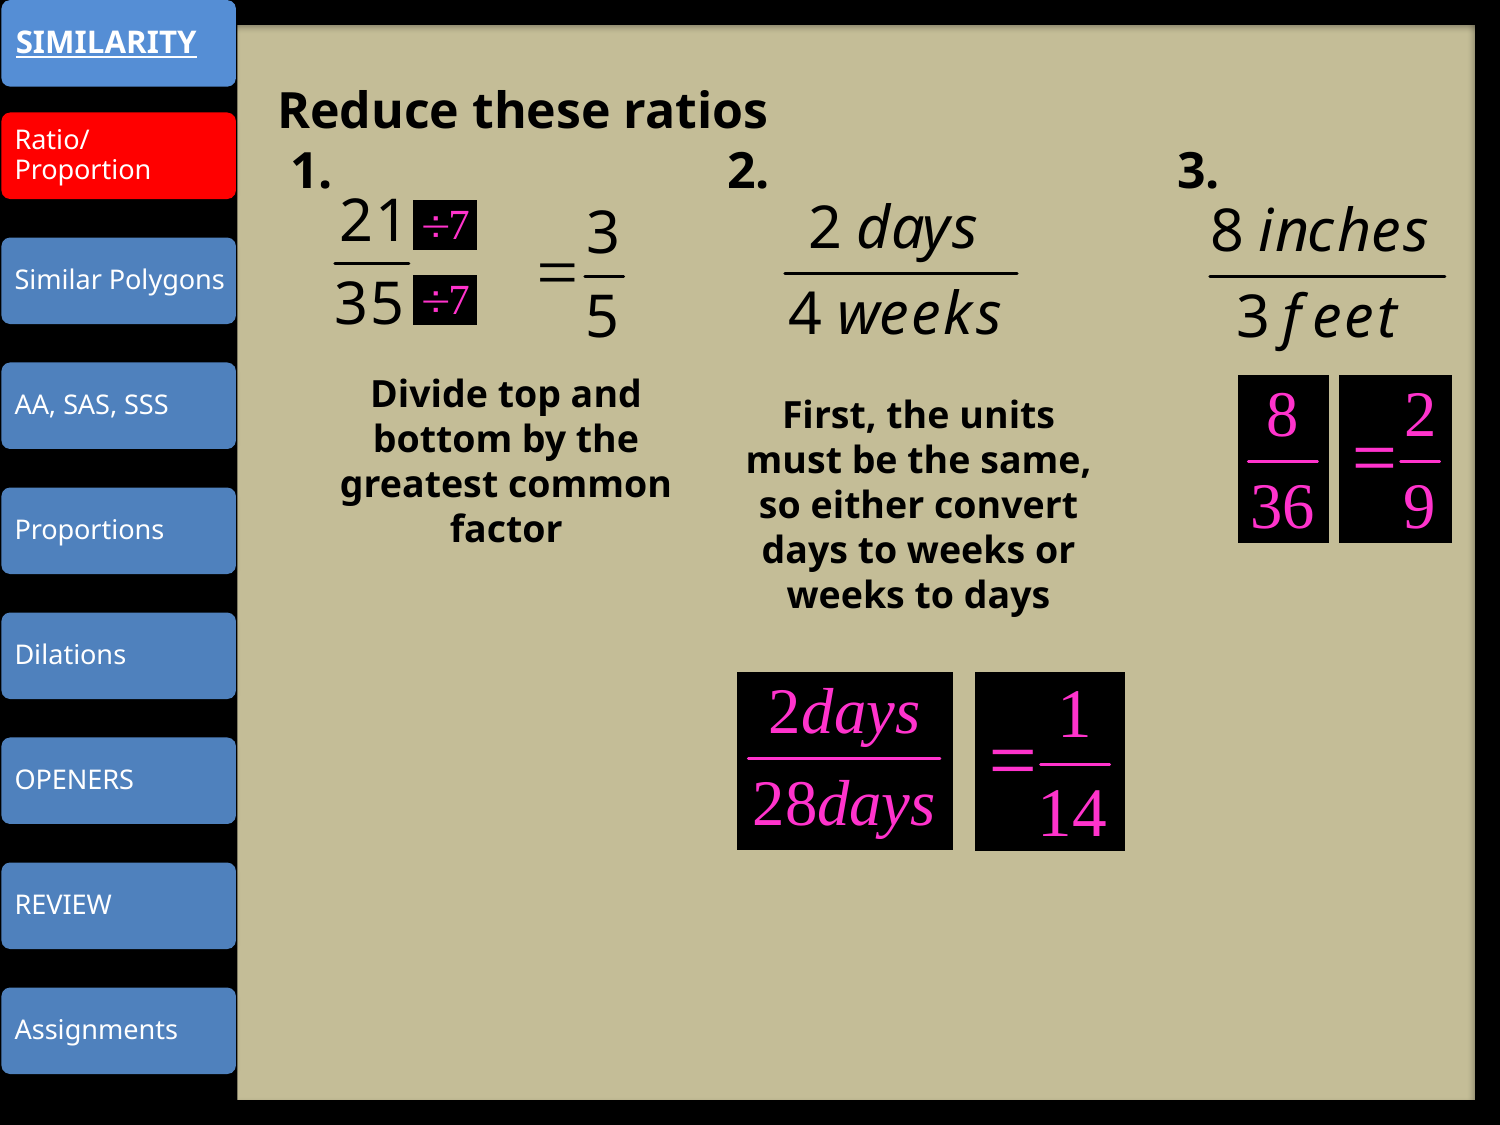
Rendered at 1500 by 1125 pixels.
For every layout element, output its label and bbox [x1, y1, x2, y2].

text_box [238, 0, 1500, 1125]
text_box [0, 0, 238, 1125]
text_box [774, 184, 1032, 363]
text_box [324, 174, 419, 338]
text_box [524, 187, 634, 351]
text_box [1199, 187, 1457, 366]
